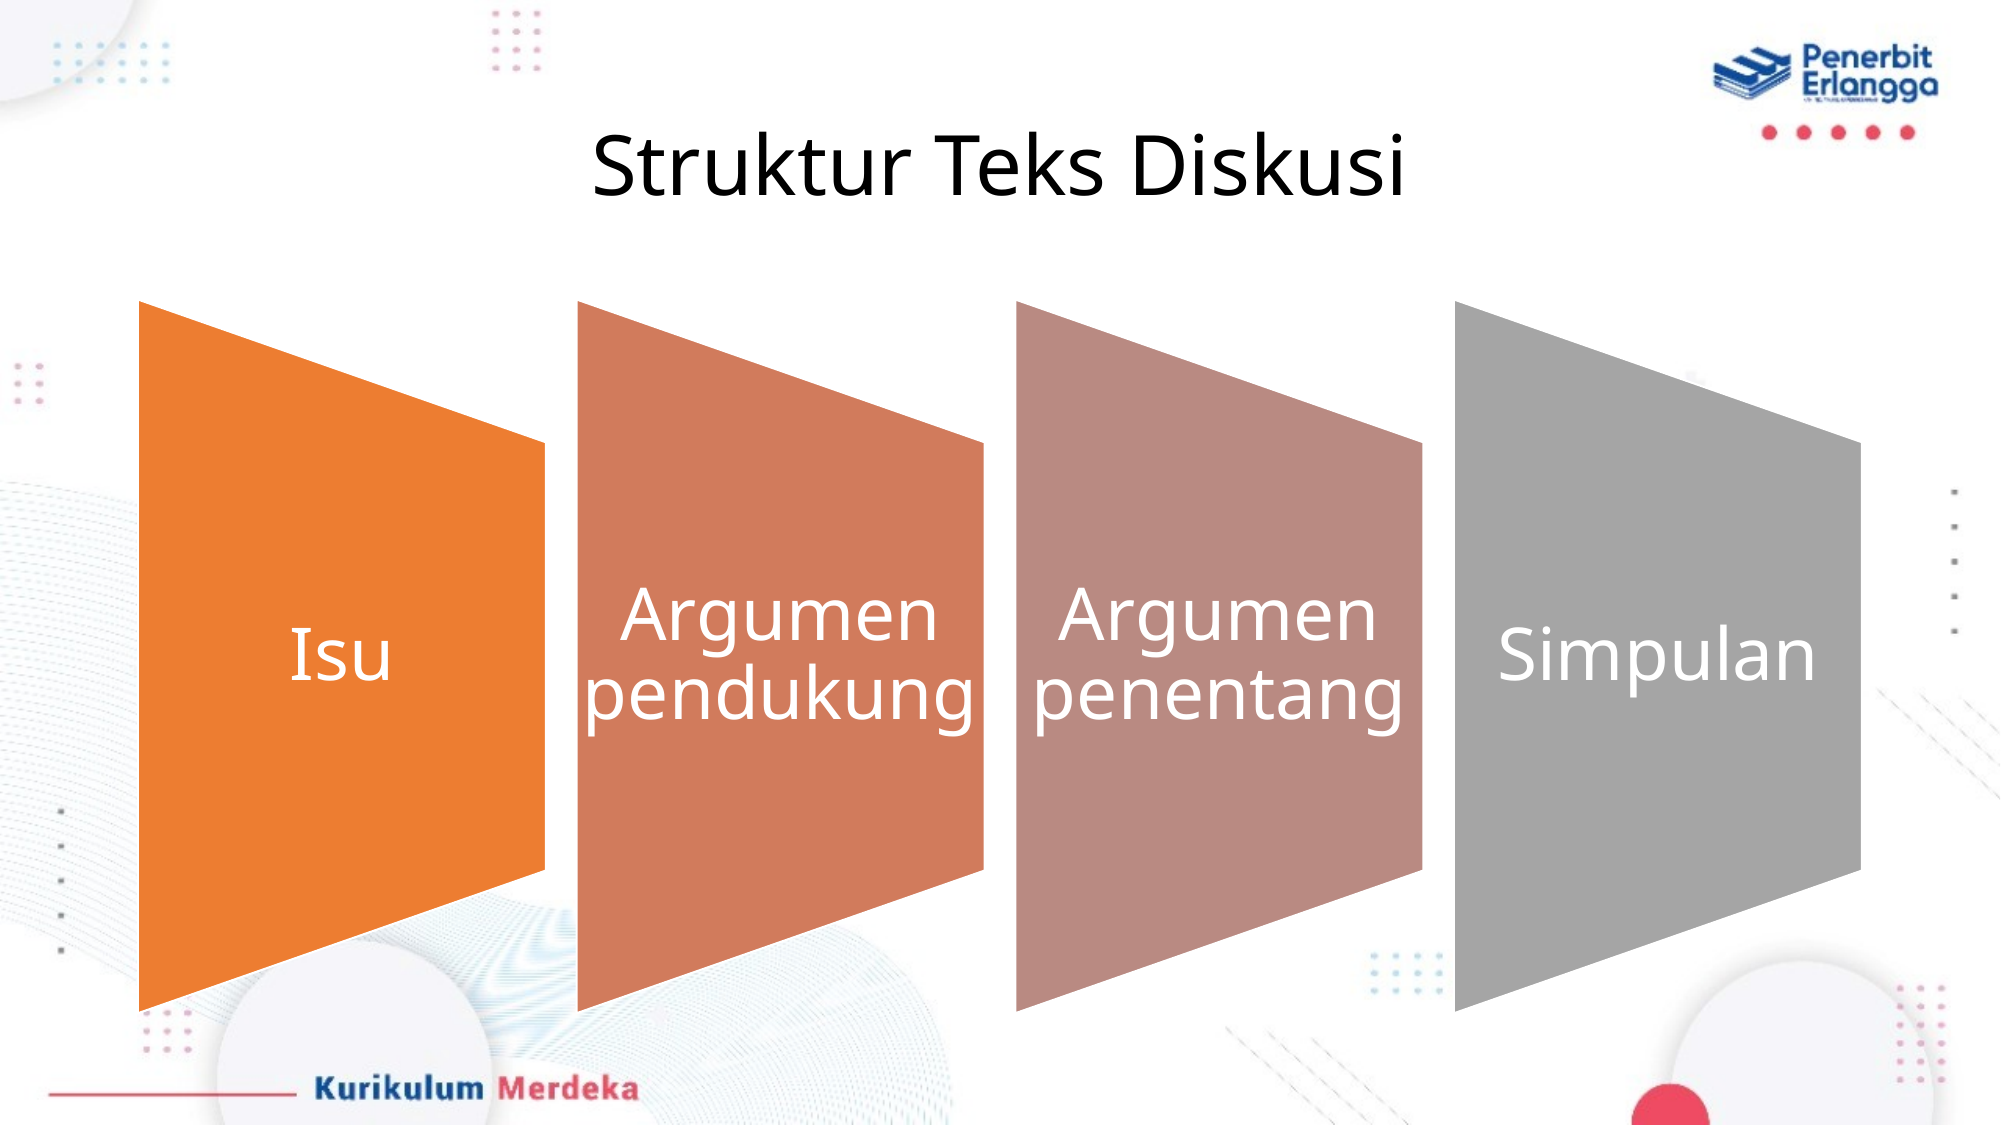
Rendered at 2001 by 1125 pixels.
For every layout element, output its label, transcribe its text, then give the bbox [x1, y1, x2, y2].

picture [0, 0, 2001, 1125]
title Struktur Teks Diskusi [137, 59, 1863, 278]
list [137, 299, 1863, 1014]
